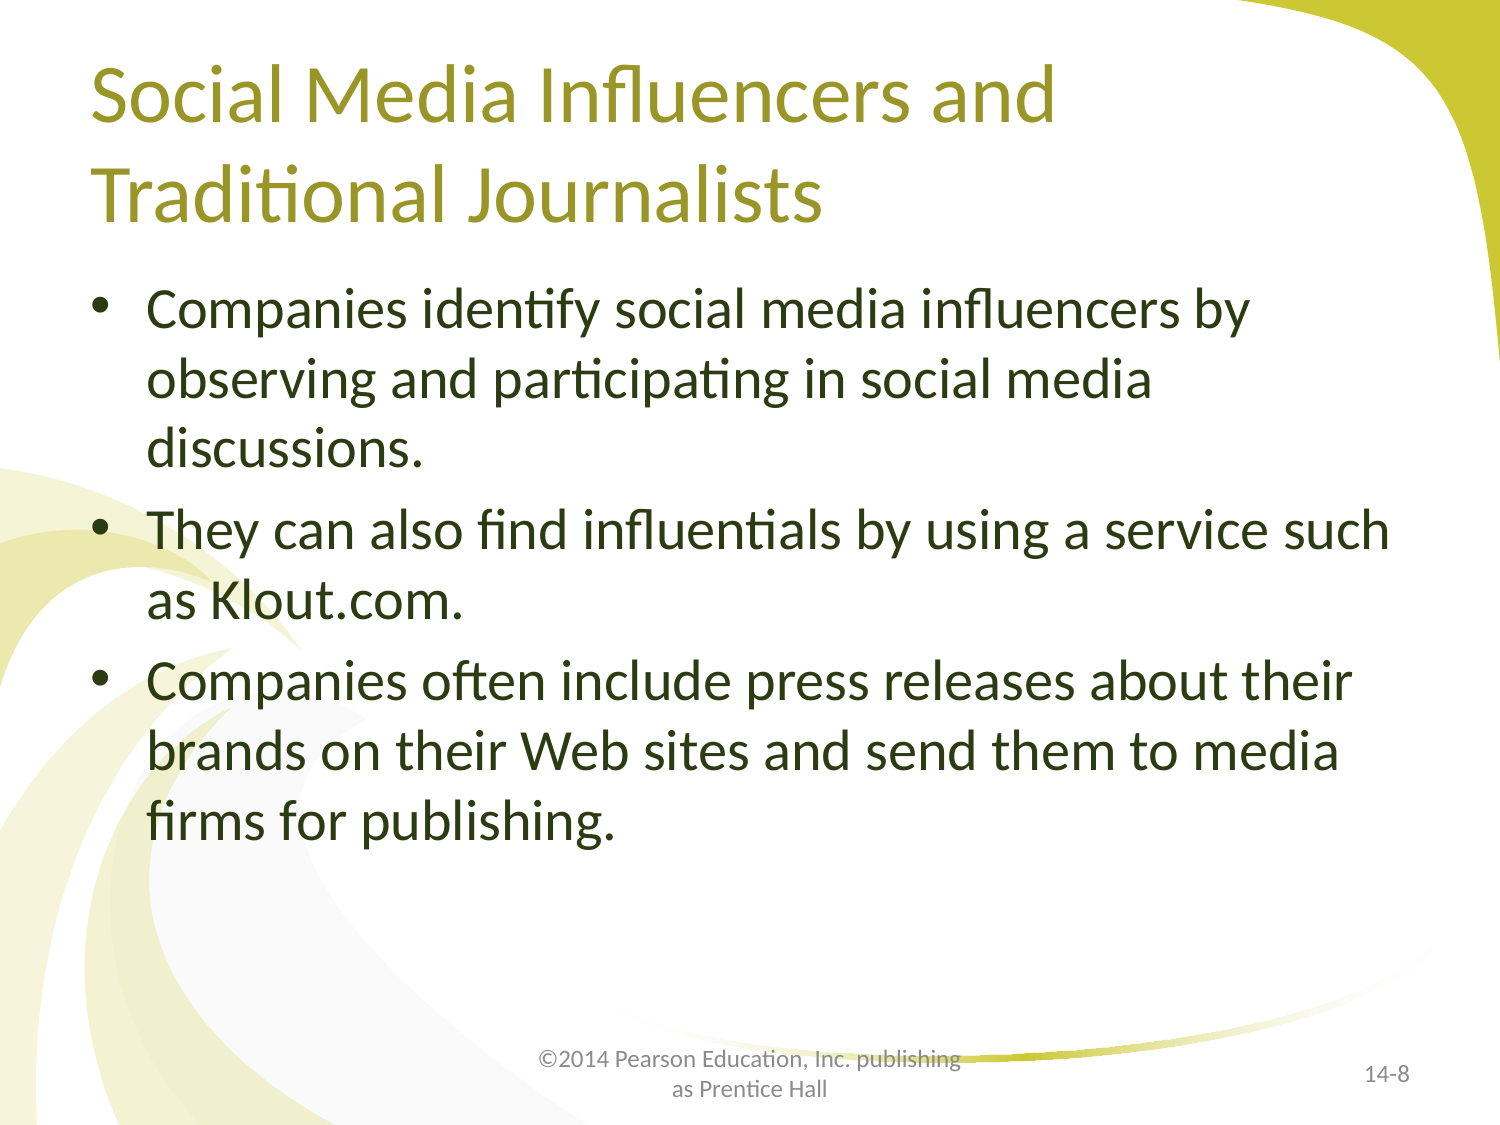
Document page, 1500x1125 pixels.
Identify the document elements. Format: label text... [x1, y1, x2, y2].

footer ©2014 Pearson Education, Inc. publishing as Prentice Hall [512, 1042, 988, 1103]
title Social Media Influencers and Traditional Journalists [75, 45, 1425, 233]
list Companies identify social media influencers by observing and participating in social media discussions. They can also find influentials by using a service such as Klout.com. Companies often include press releases about their brands on their Web sites and send them to media firms for publishing. [75, 262, 1425, 1005]
slide_number 14-8 [1074, 1042, 1425, 1103]
